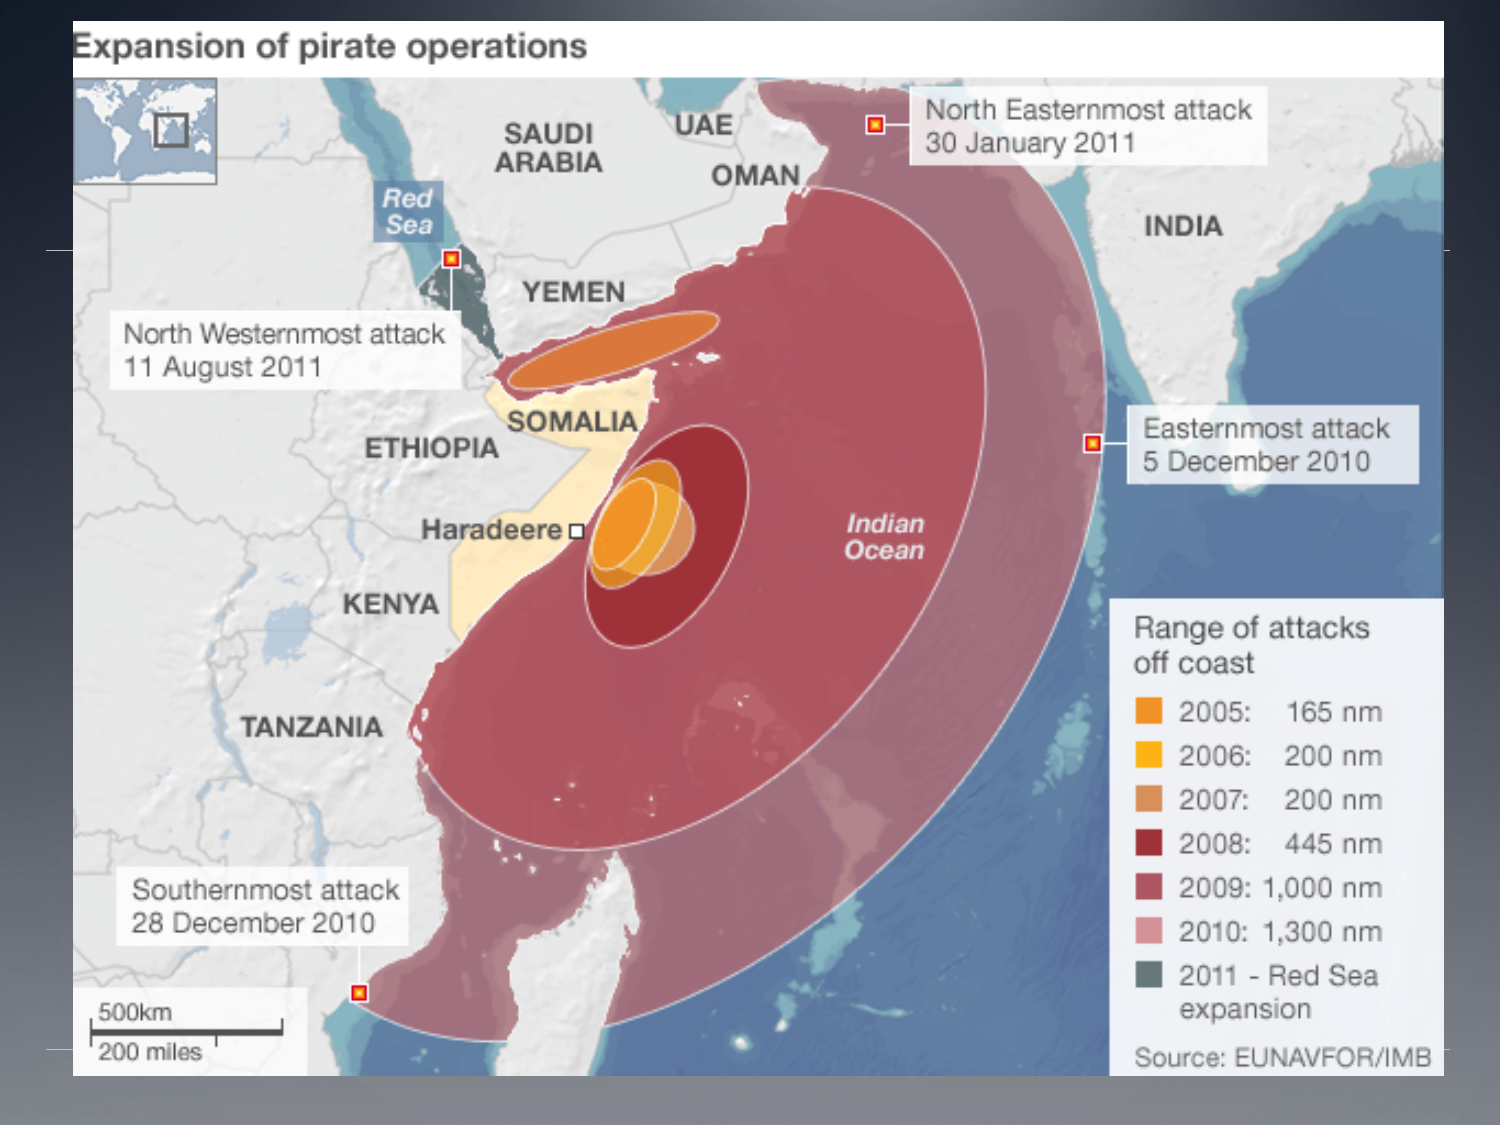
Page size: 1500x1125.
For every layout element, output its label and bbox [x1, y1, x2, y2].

picture [71, 19, 1446, 1078]
